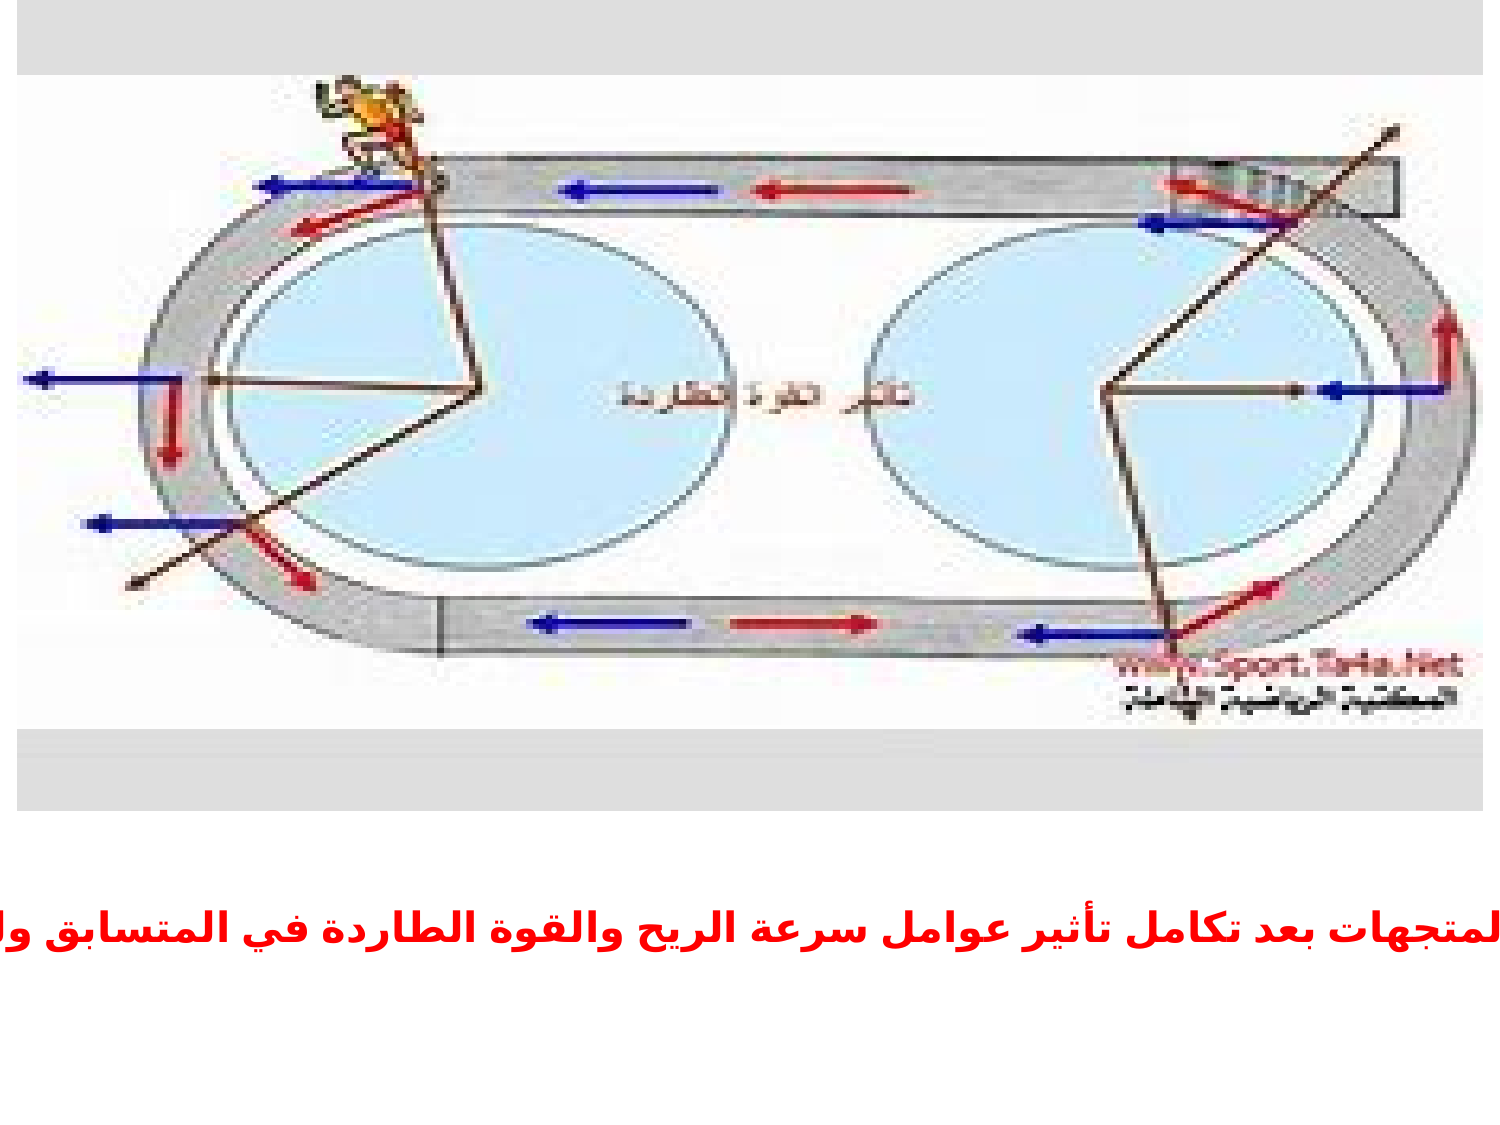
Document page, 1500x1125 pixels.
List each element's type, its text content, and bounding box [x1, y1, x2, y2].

text_box يوضح نظام المتجهات بعد تكامل تأثير عوامل سرعة الريح والقوة الطاردة في المتسابق ولمناطق مختلفة [0, 893, 1500, 958]
picture [17, 0, 1483, 811]
